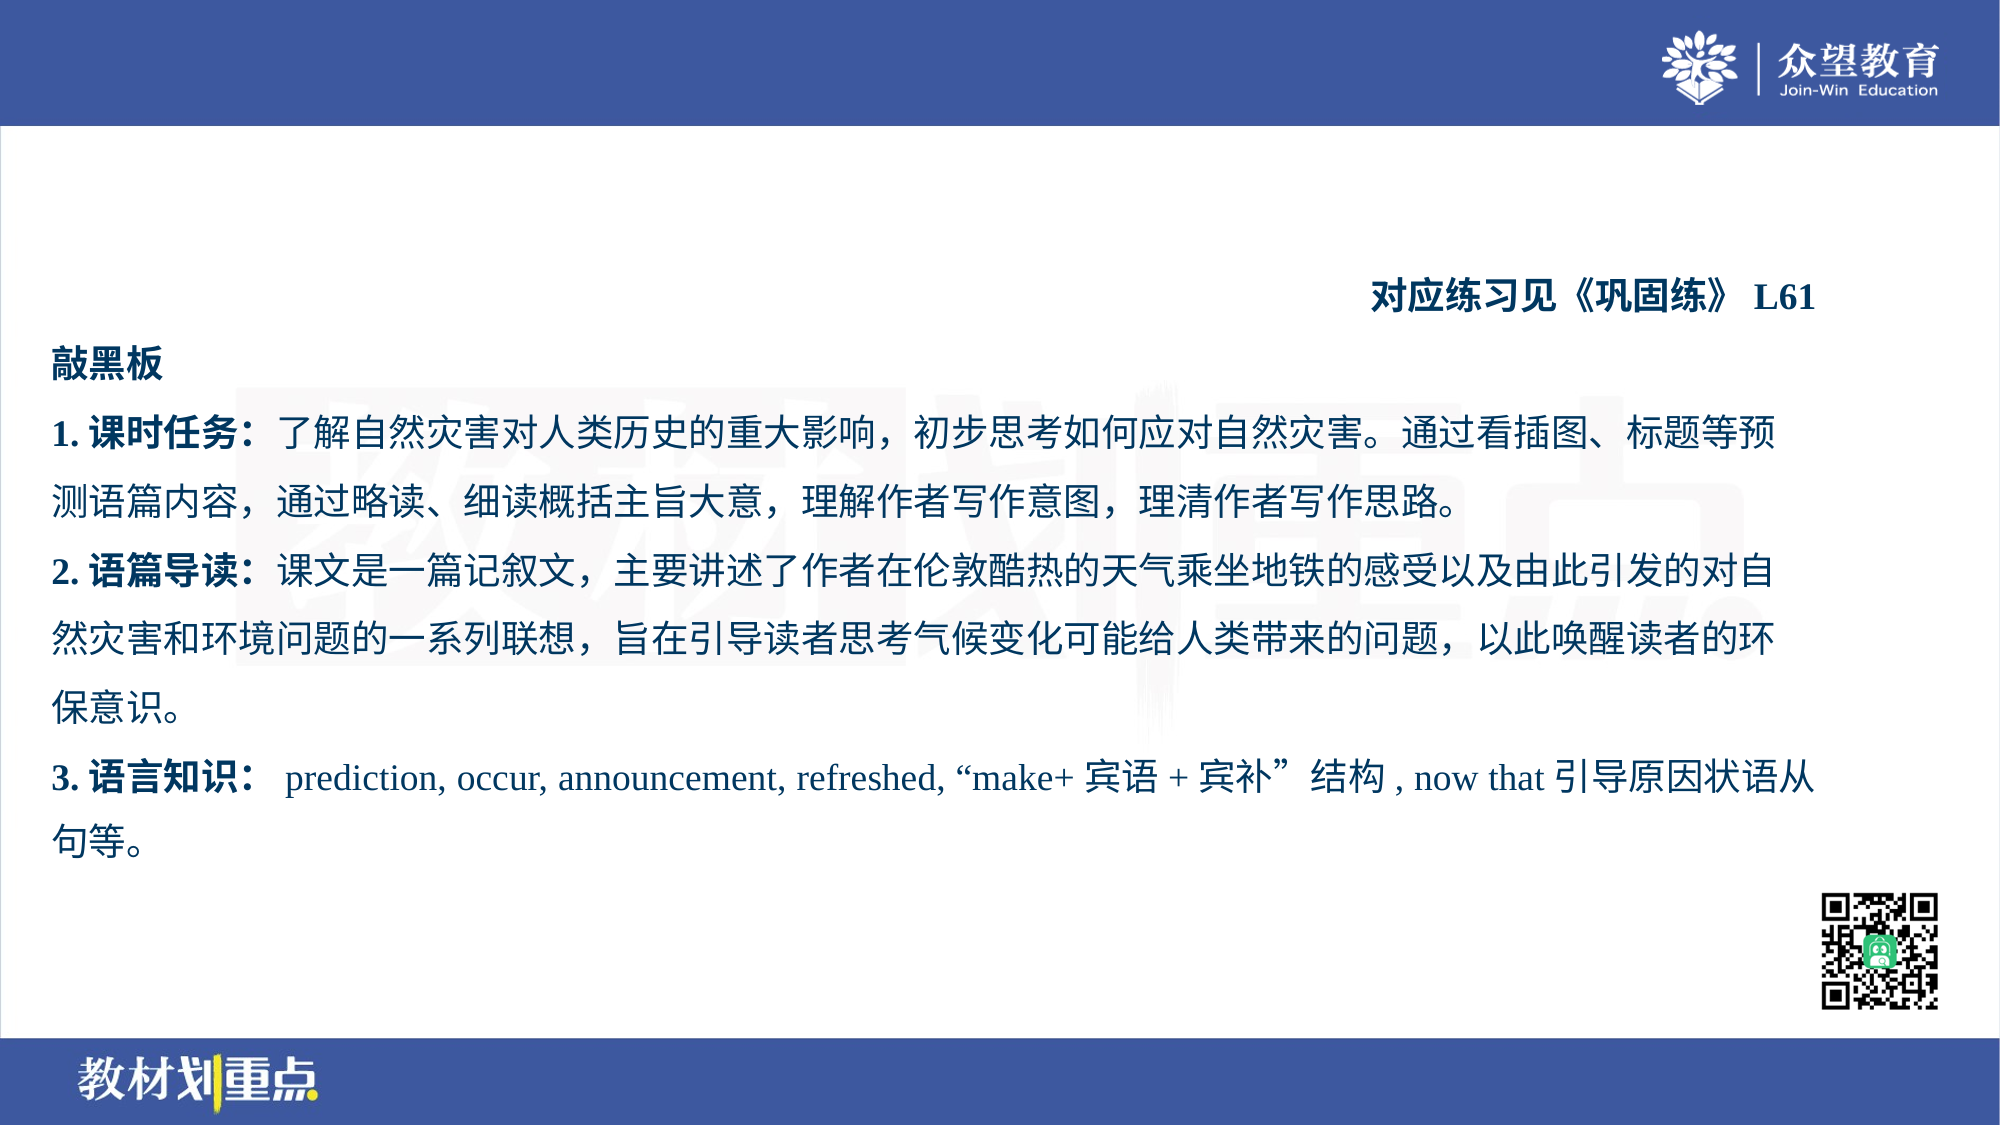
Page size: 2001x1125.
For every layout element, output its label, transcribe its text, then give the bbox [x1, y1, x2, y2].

picture [0, 0, 2000, 1125]
text_box 对应练习见《巩固练》L61 敲黑板 1.课时任务：了解自然灾害对人类历史的重大影响，初步思考如何应对自然灾害。通过看插图、标题等预 测语篇内容，通过略读、细读概括主旨大意，理解作者写作意图，理清作者写作思路。 2.语篇导读：课文是一篇记叙文，主要讲述了作者在伦敦酷热的天气乘坐地铁的感受以及由此引发的对自 然灾害和环境问题的一系列联想，旨在引导读者思考气候变化可能给人类带来的问题，以此唤醒读者的环 保意识。 3.语言知识：prediction, occur, announcement, refreshed, “make+宾语+宾补”结构, now that引导原因状语从 句等。 [82, 247, 1817, 857]
